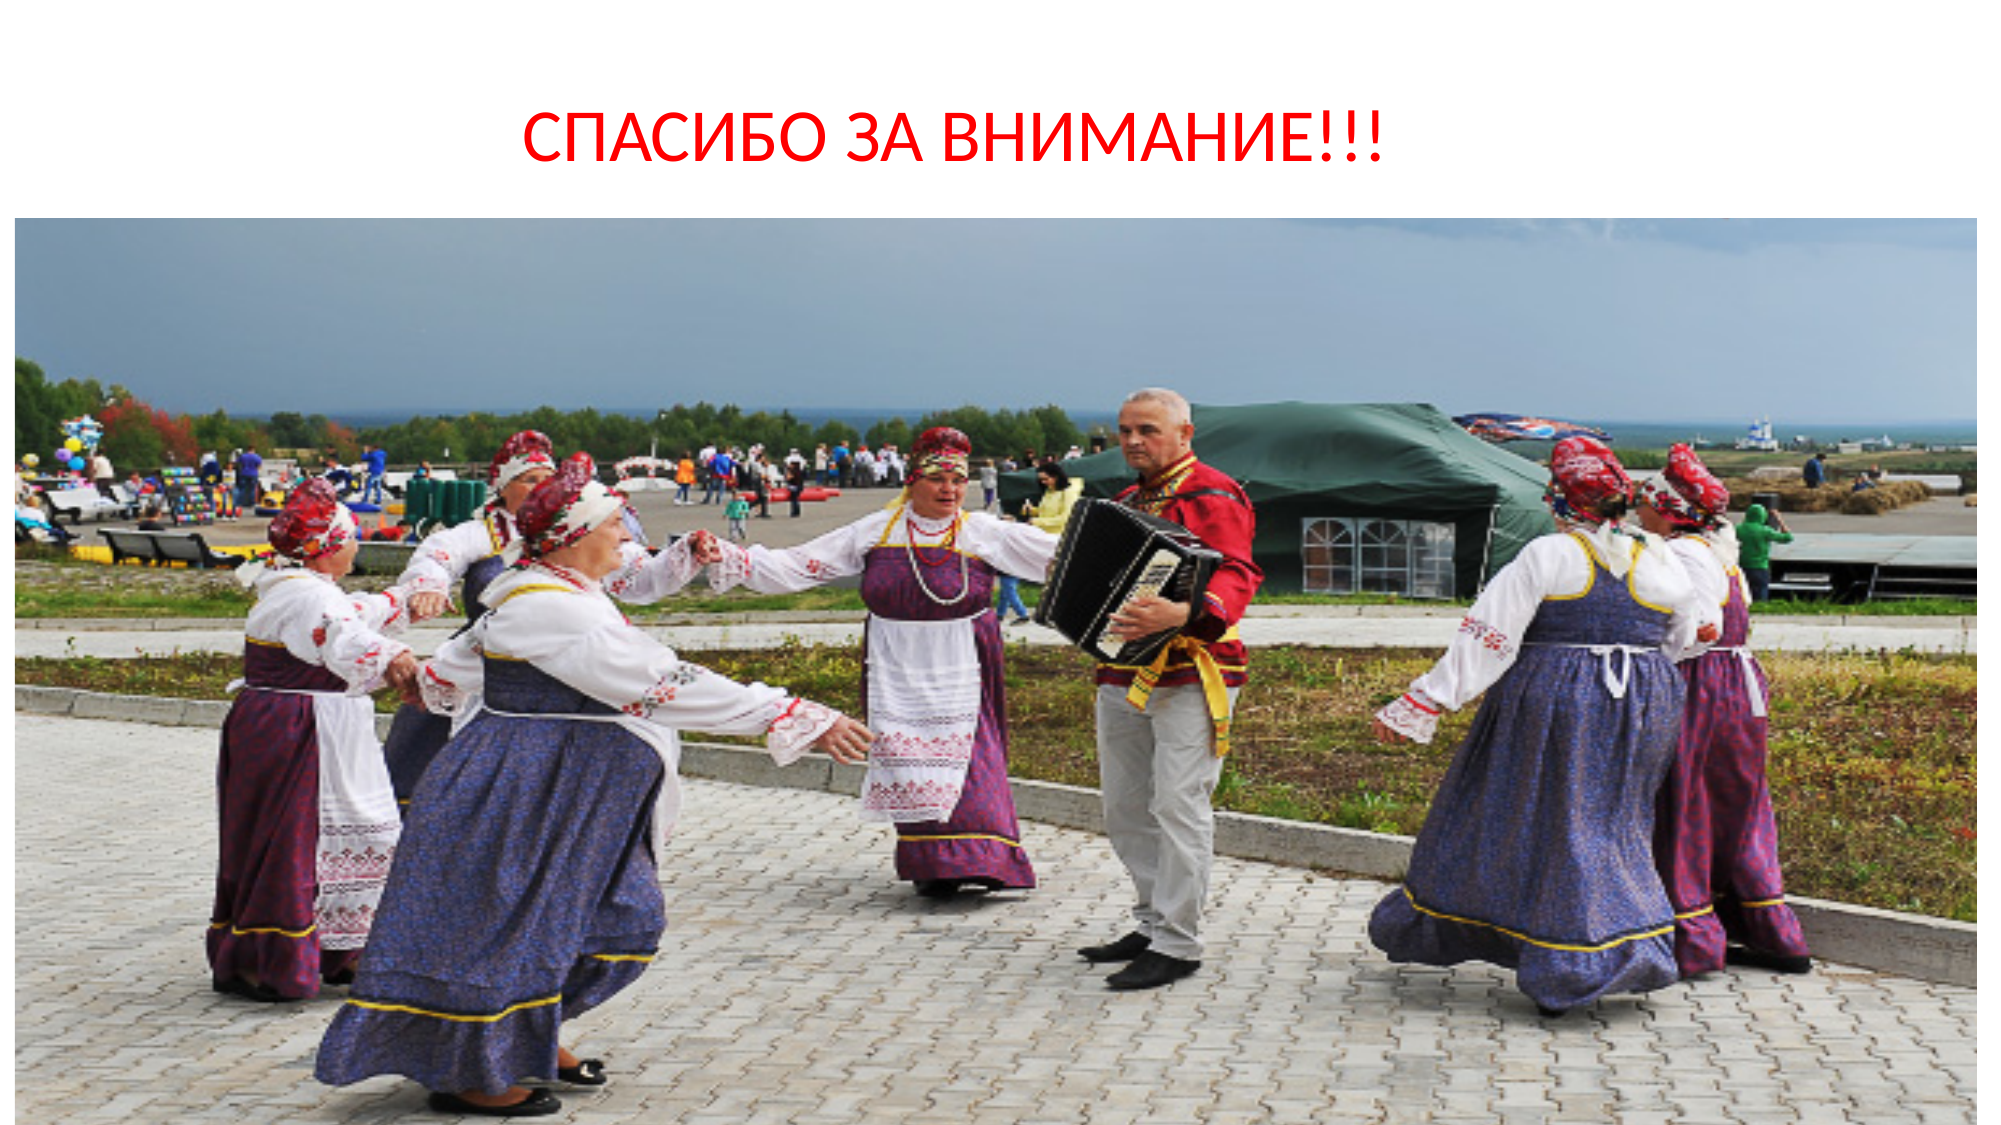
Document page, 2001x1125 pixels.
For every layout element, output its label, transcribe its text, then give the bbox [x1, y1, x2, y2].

text_box СПАСИБО ЗА ВНИМАНИЕ!!! [507, 79, 1404, 184]
picture [14, 218, 1977, 1125]
